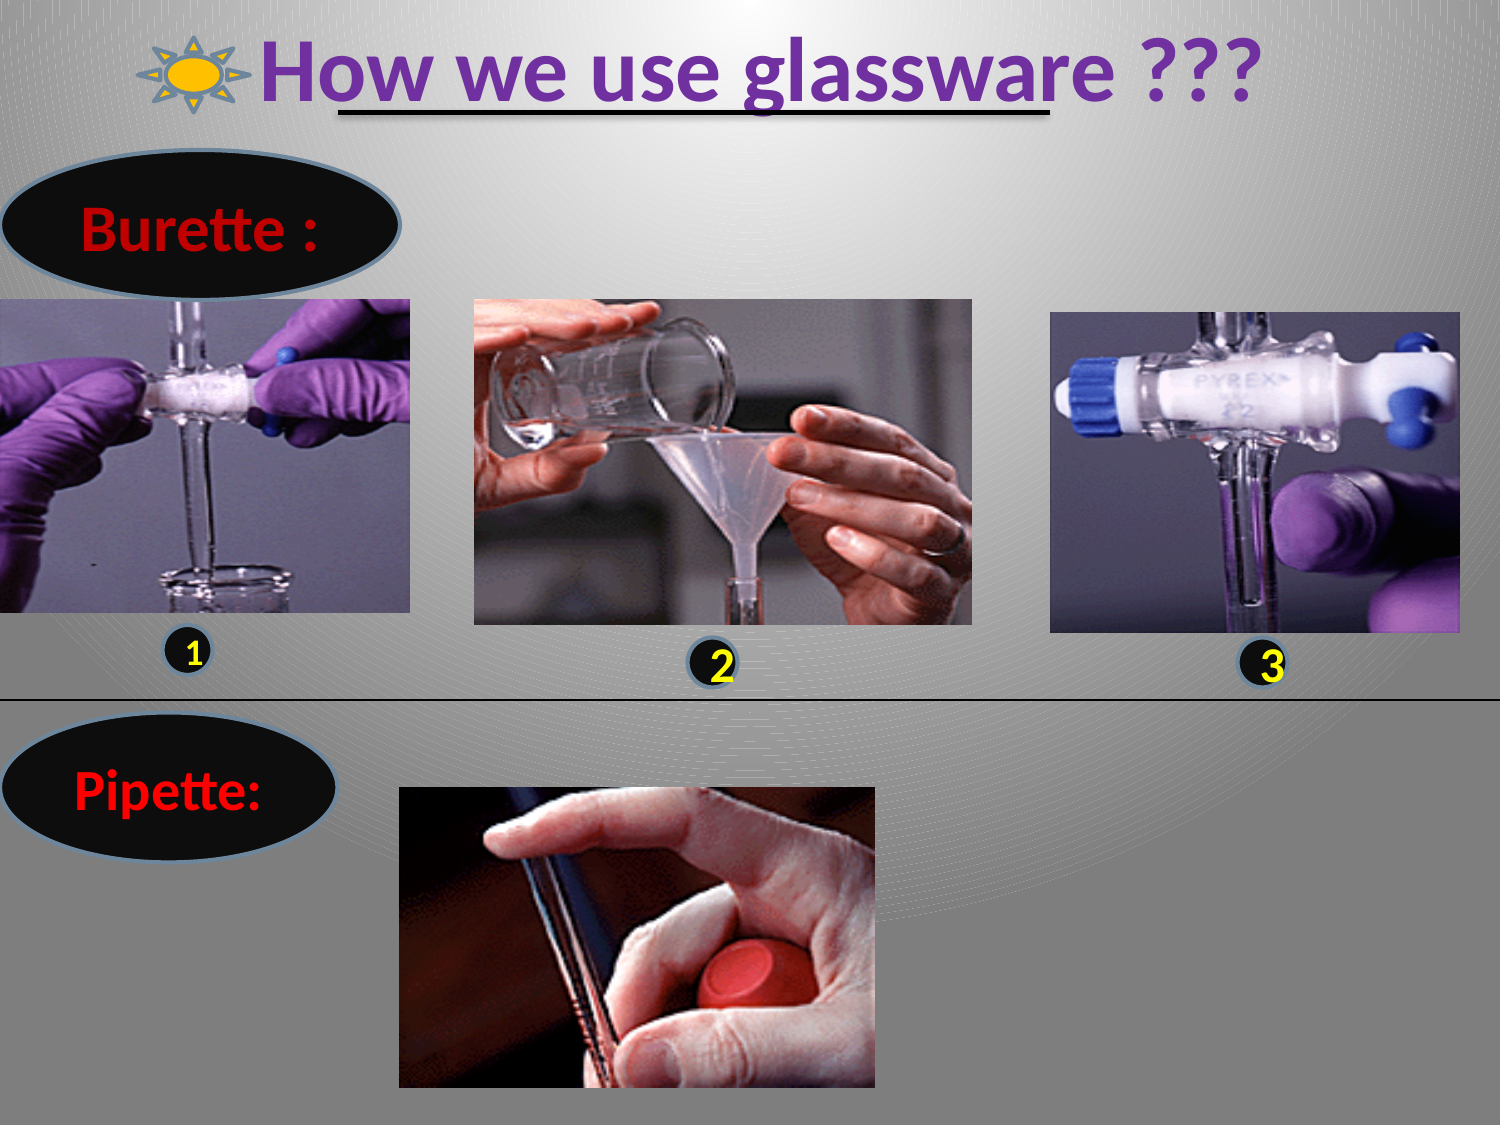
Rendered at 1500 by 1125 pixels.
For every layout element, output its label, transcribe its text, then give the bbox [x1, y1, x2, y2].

text_box [225, 67, 253, 83]
text_box [135, 35, 236, 115]
text_box 2 [685, 635, 740, 690]
text_box 1 [160, 622, 215, 678]
text_box Burette : [0, 147, 403, 298]
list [474, 299, 973, 626]
picture [399, 787, 876, 1088]
text_box 3 [1235, 642, 1290, 690]
picture [1049, 312, 1460, 633]
text_box Pipette: [0, 710, 340, 865]
title How we use glassware ??? [87, 0, 1438, 130]
picture [0, 299, 410, 613]
